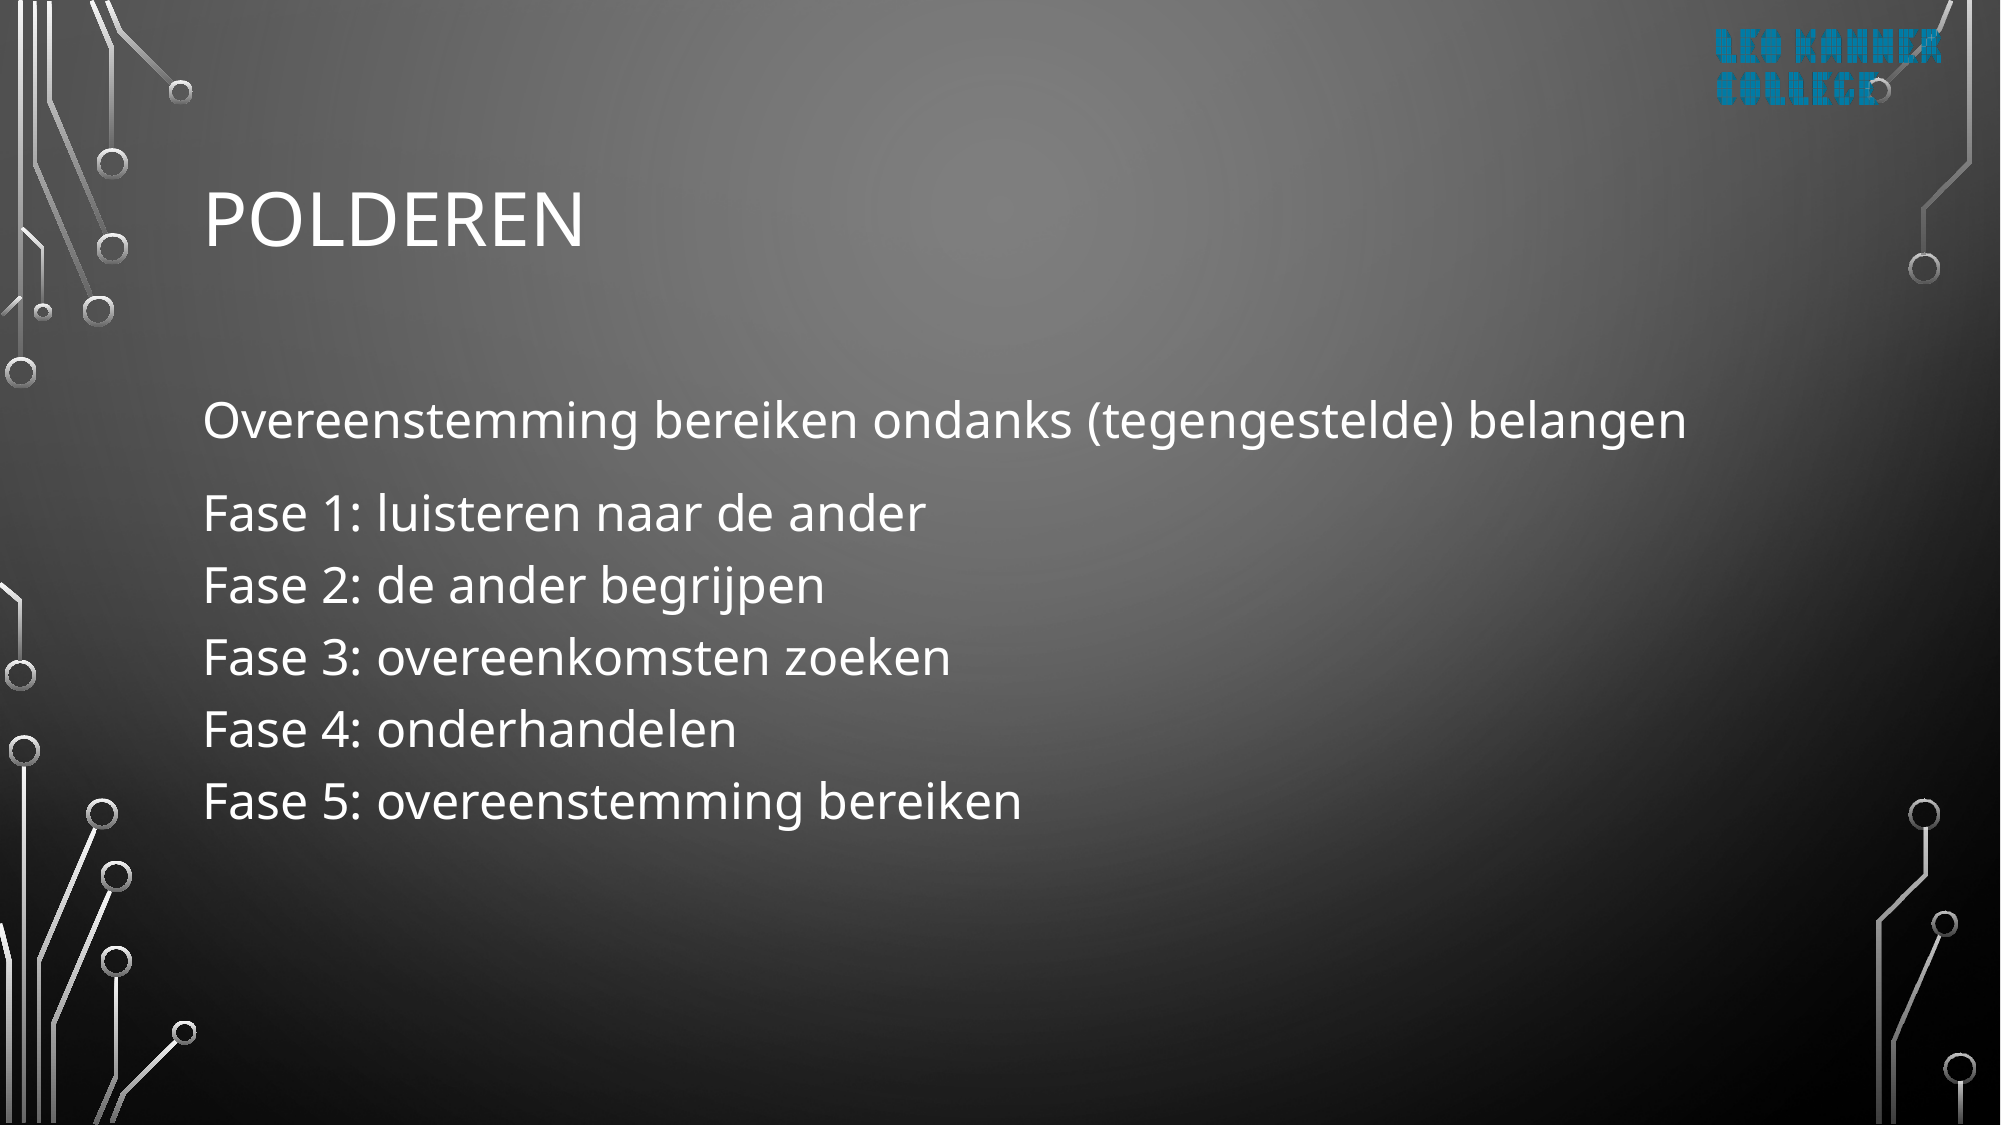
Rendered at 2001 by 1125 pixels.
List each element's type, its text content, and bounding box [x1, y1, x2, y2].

list Overeenstemming bereiken ondanks (tegengestelde) belangen Fase 1: luisteren naar de ander Fase 2: de ander begrijpen Fase 3: overeenkomsten zoeken Fase 4: onderhandelen Fase 5: overeenstemming bereiken [187, 369, 1813, 950]
title Polderen [187, 101, 1813, 344]
picture [1716, 29, 1941, 106]
picture [1937, 41, 1941, 51]
picture [1801, 29, 1810, 37]
